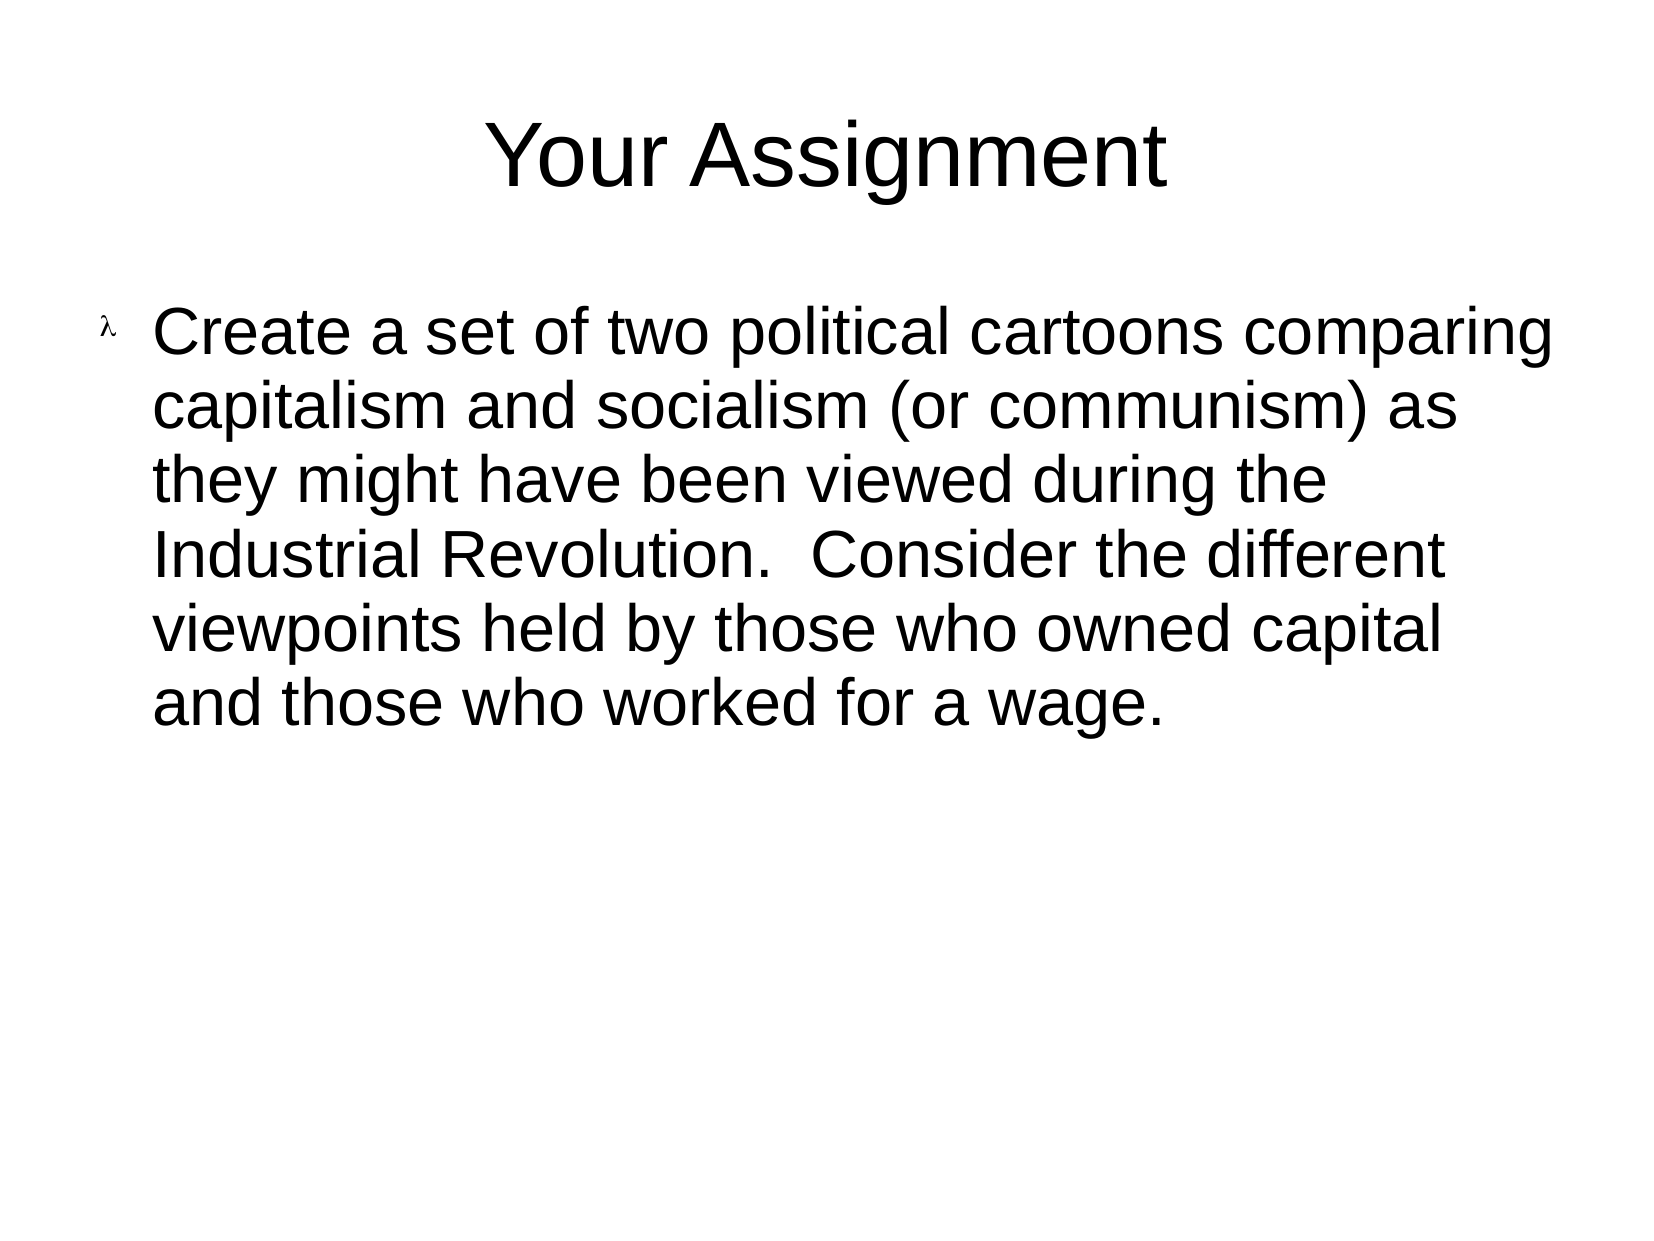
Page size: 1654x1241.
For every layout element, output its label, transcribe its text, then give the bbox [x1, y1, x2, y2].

list Create a set of two political cartoons comparing capitalism and socialism (or communism) as they might have been viewed during the Industrial Revolution. Consider the different viewpoints held by those who owned capital and those who worked for a wage. [82, 290, 1571, 1094]
title Your Assignment [82, 56, 1571, 249]
